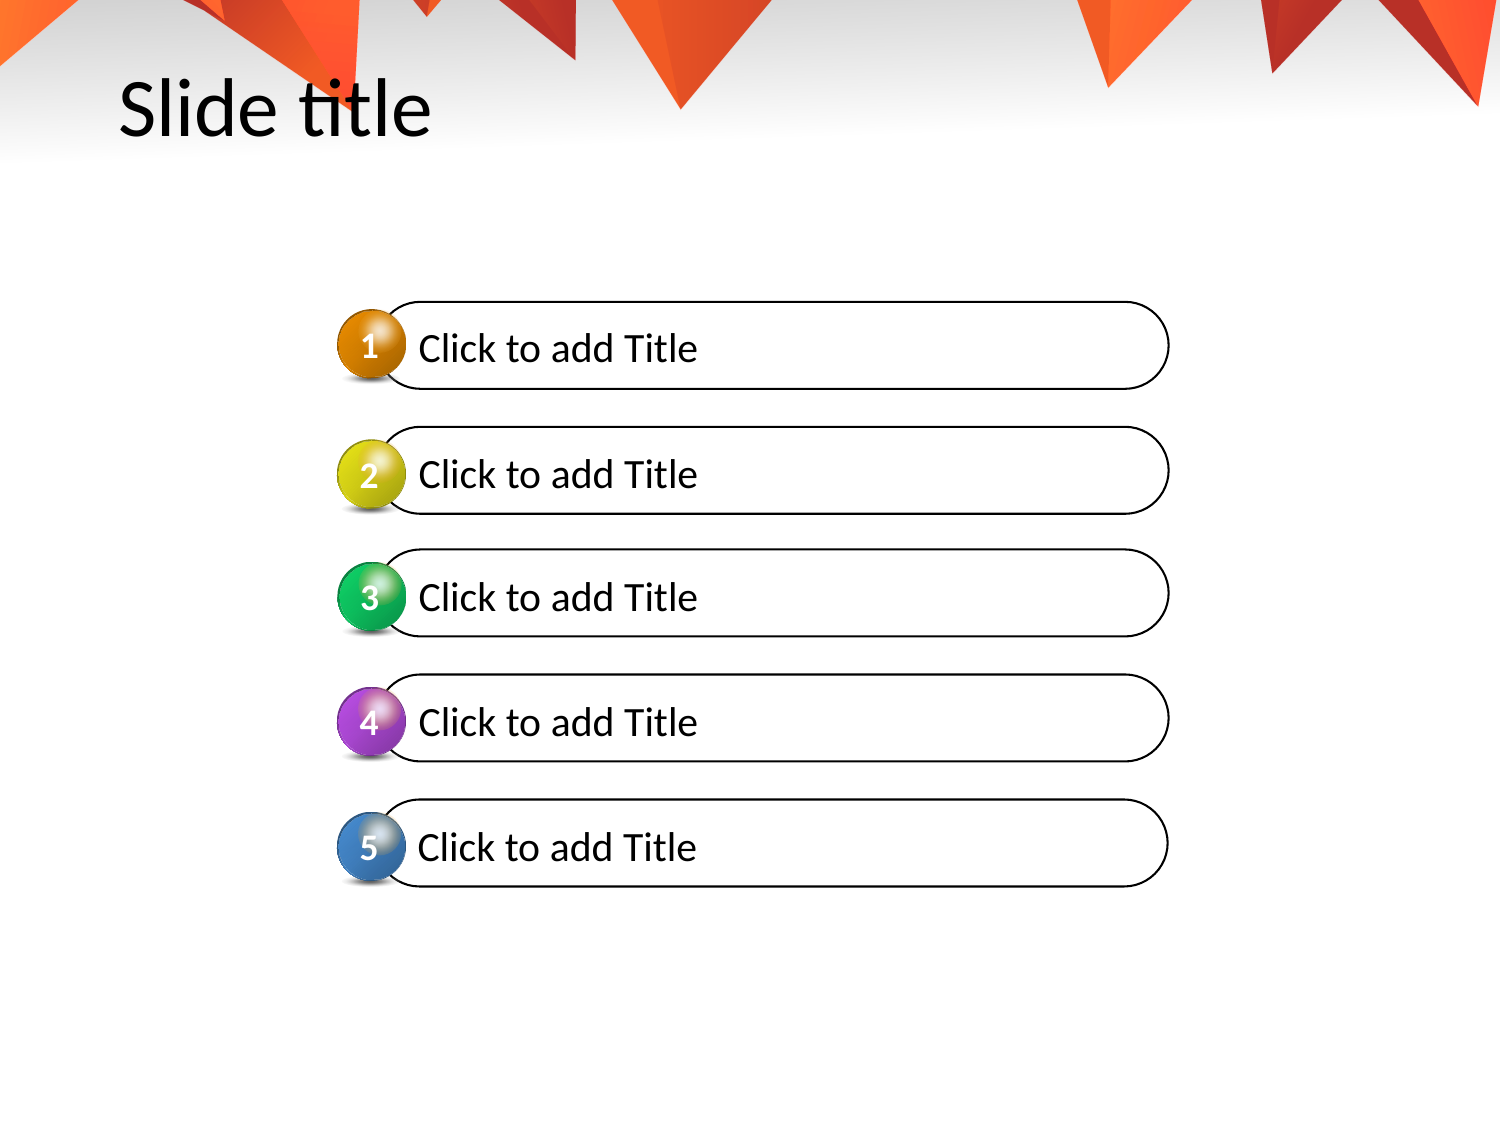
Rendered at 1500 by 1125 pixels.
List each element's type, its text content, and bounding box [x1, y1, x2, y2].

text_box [336, 799, 1168, 890]
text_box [337, 549, 1169, 640]
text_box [337, 301, 1169, 389]
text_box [336, 426, 1169, 517]
title Slide title [103, 0, 1397, 220]
picture [0, 0, 1500, 1125]
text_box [336, 674, 1169, 765]
